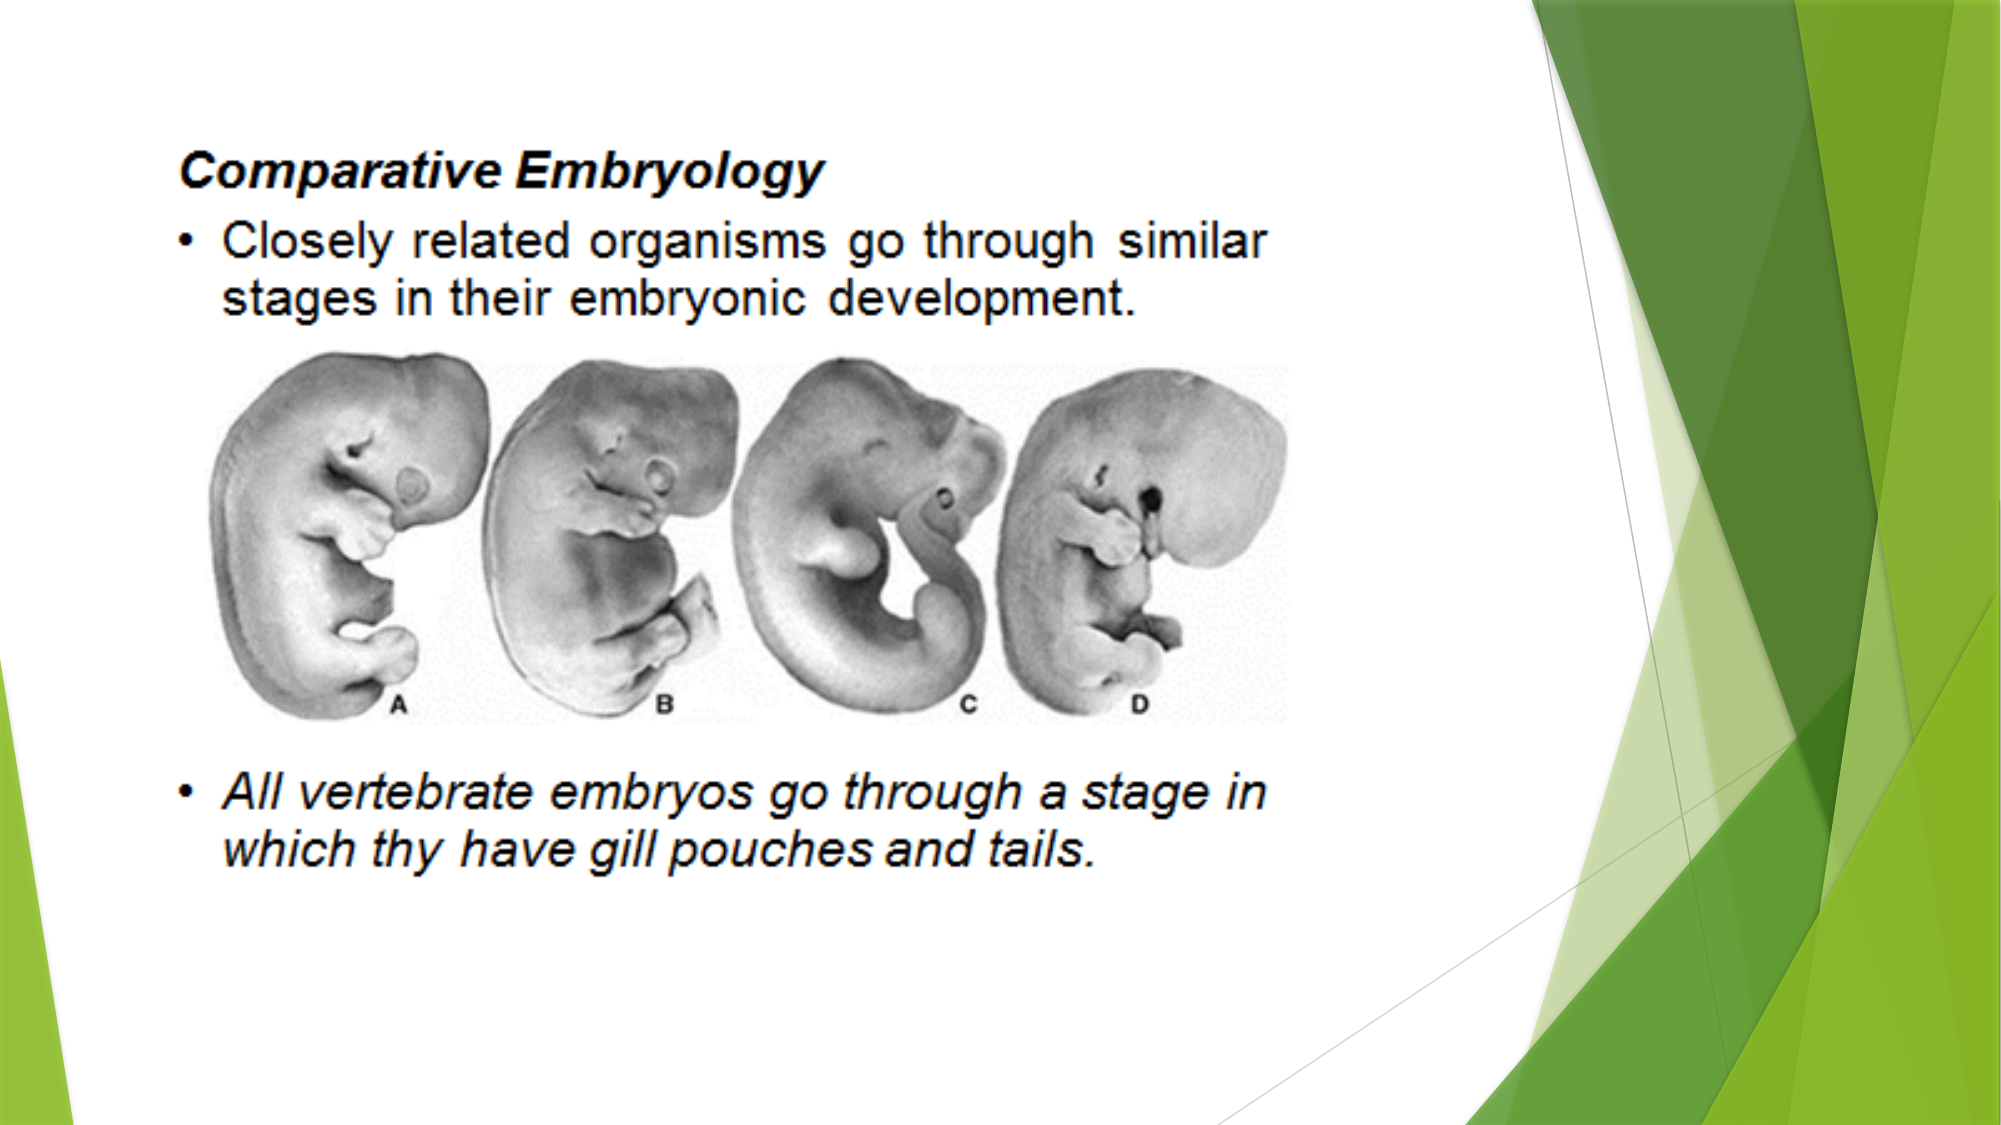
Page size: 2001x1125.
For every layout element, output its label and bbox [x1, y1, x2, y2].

picture [135, 98, 1333, 997]
